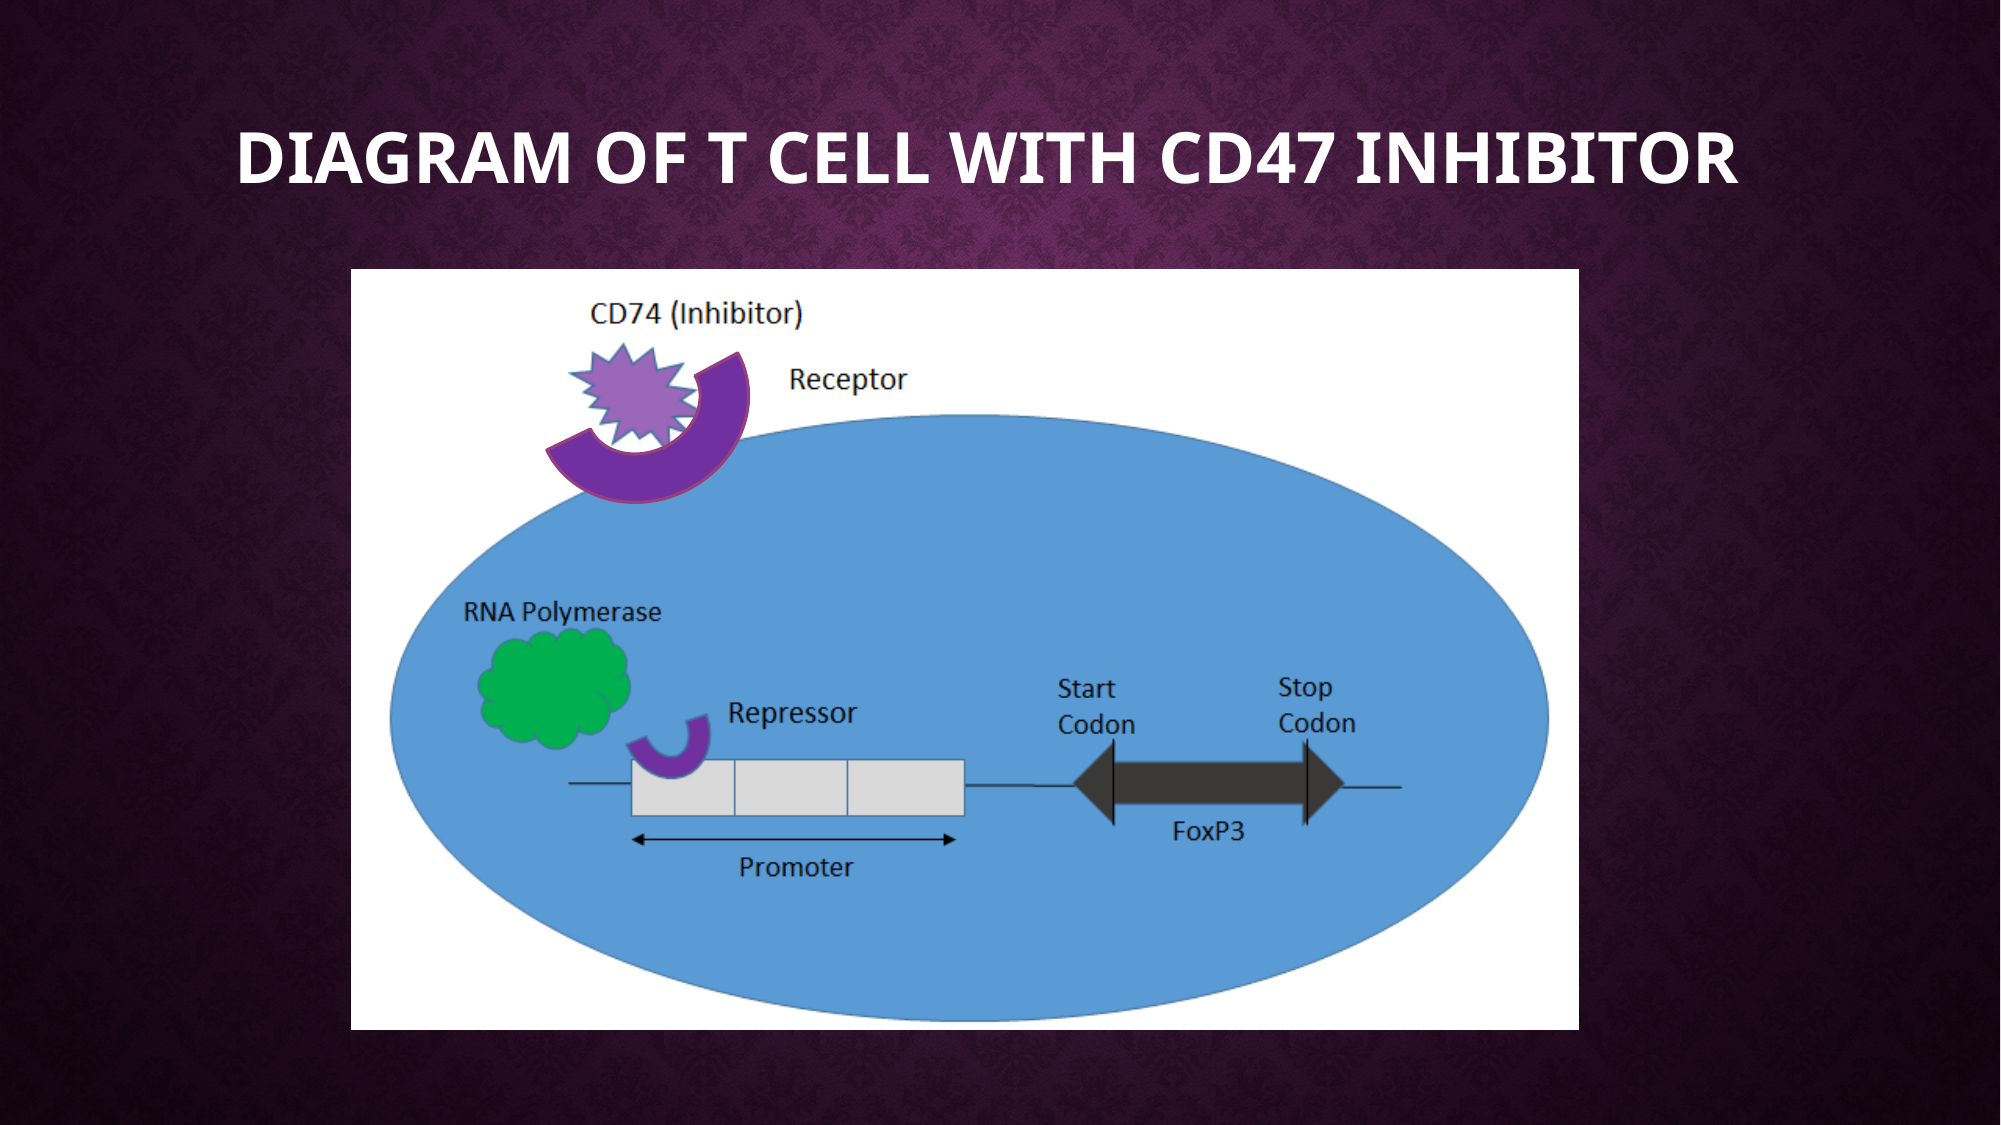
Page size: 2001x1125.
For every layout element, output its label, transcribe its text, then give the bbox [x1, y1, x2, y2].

title Diagram of t cell with cd47 inhibitor [138, 52, 1837, 270]
picture [351, 269, 1579, 1030]
